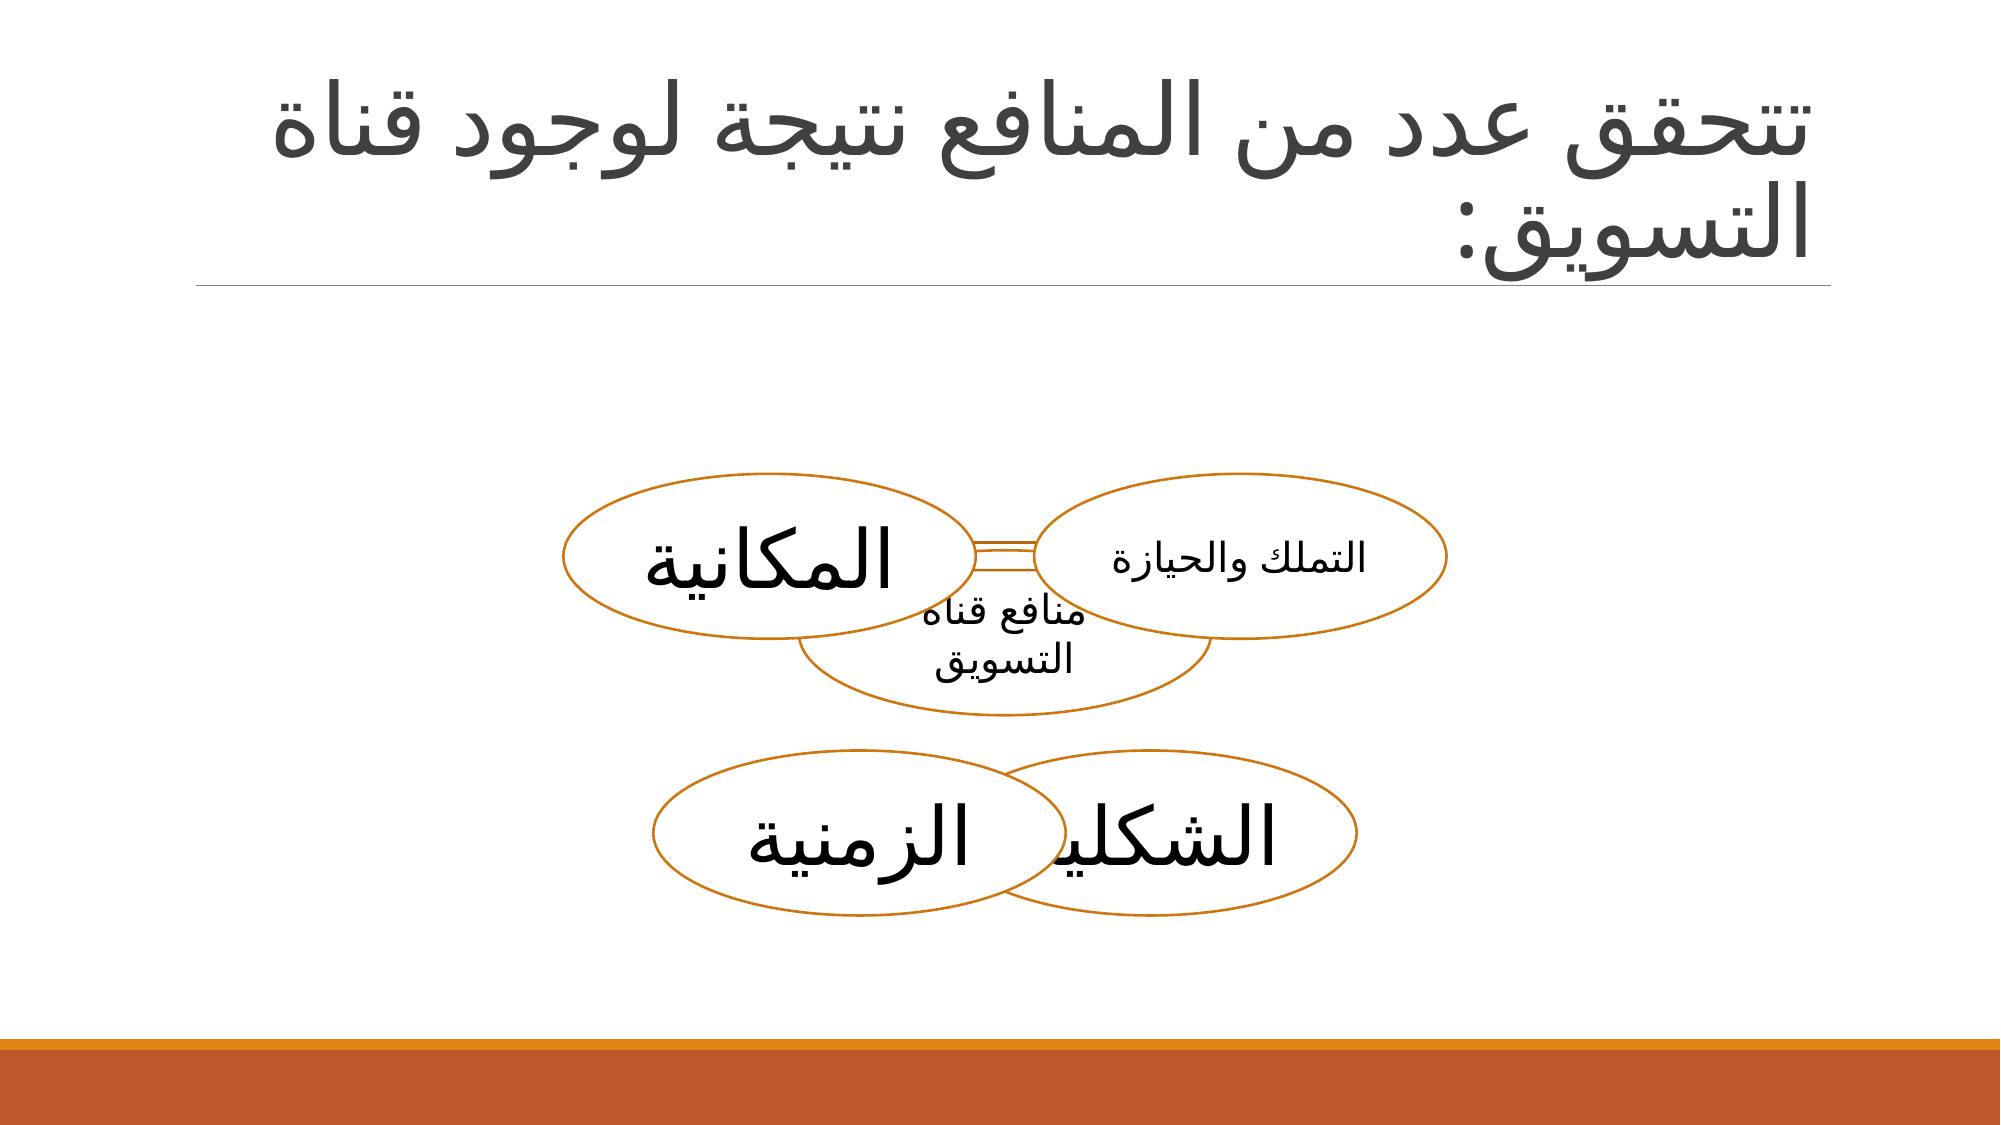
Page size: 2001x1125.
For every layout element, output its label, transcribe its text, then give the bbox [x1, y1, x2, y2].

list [179, 302, 1831, 964]
title تتحقق عدد من المنافع نتيجة لوجود قناة التسويق: [180, 47, 1830, 285]
